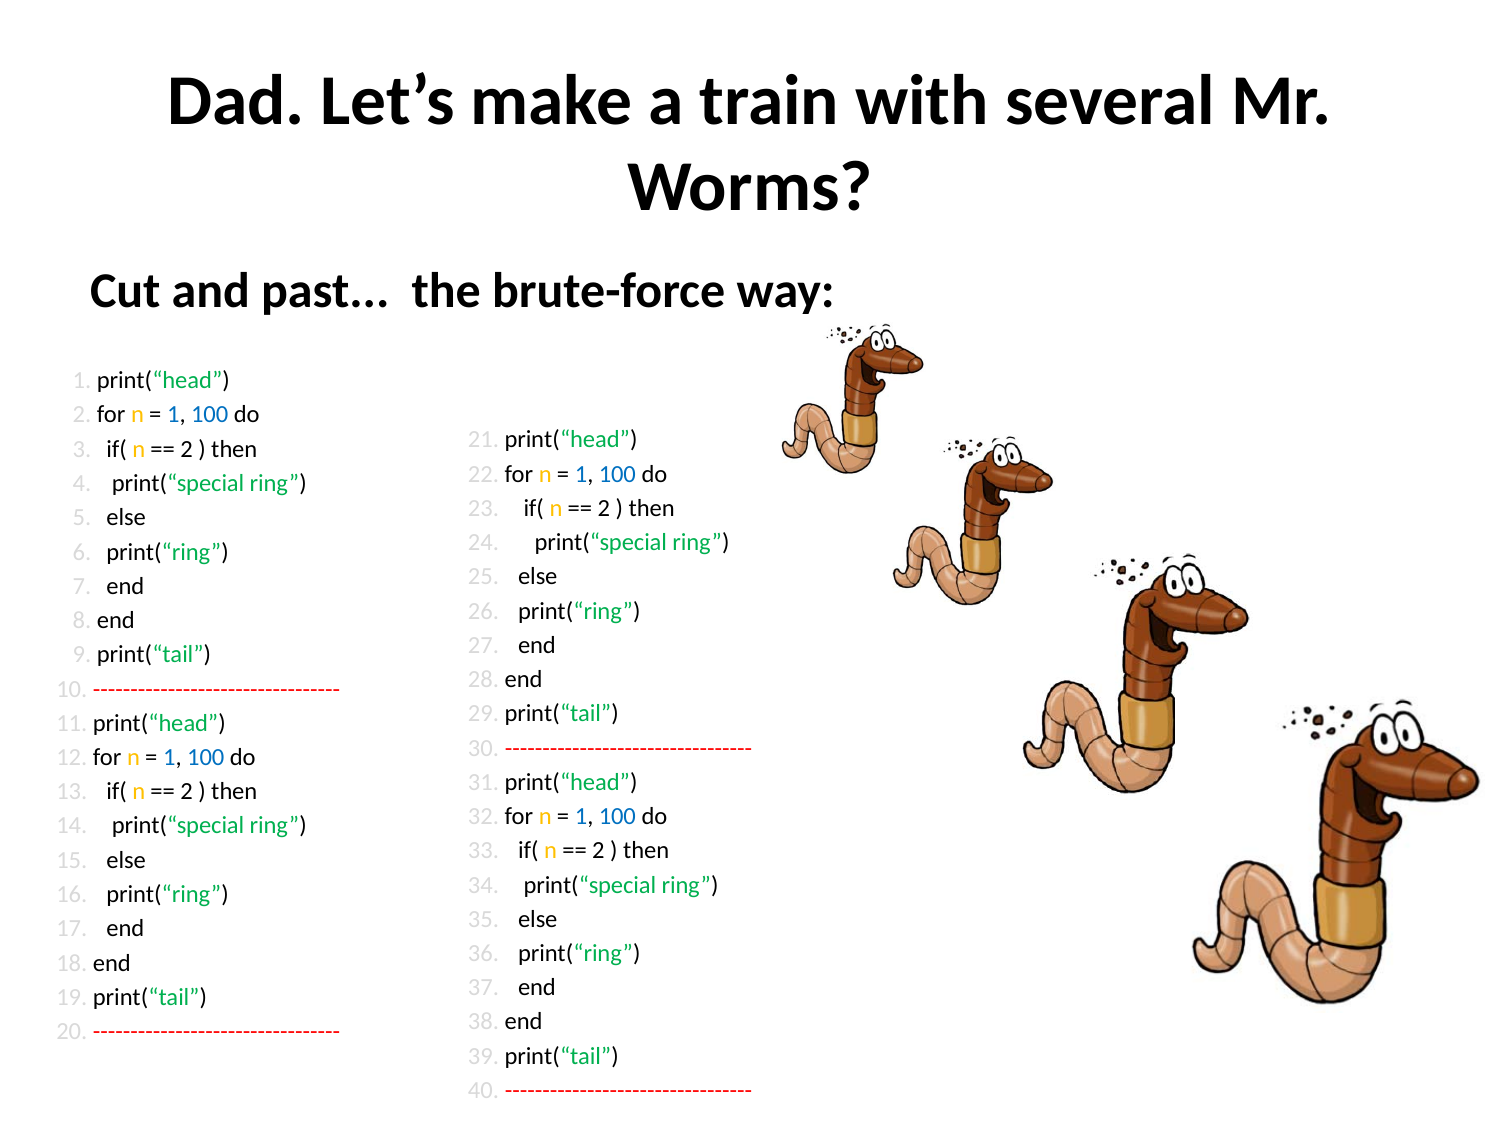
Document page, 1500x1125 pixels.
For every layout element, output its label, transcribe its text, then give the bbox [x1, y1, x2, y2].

list Cut and past... the brute-force way: [75, 219, 880, 325]
title Dad. Let’s make a train with several Mr. Worms? [75, 45, 1425, 233]
picture [773, 314, 1489, 1013]
list 1. print(“head”) 2. for n = 1, 100 do 3. if( n == 2 ) then 4. print(“special ring”) 5. else 6. print(“ring”) 7. end 8. end 9. print(“tail”) 10. --------------------------------- 11. print(“head”) 12. for n = 1, 100 do 13. if( n == 2 ) then 14. print(“special ring”) 15. else 16. print(“ring”) 17. end 18. end 19. print(“tail”) 20. --------------------------------- [41, 356, 492, 1059]
list 21. print(“head”) 22. for n = 1, 100 do 23. if( n == 2 ) then 24. print(“special ring”) 25. else 26. print(“ring”) 27. end 28. end 29. print(“tail”) 30. --------------------------------- 31. print(“head”) 32. for n = 1, 100 do 33. if( n == 2 ) then 34. print(“special ring”) 35. else 36. print(“ring”) 37. end 38. end 39. print(“tail”) 40. --------------------------------- [453, 415, 904, 1118]
